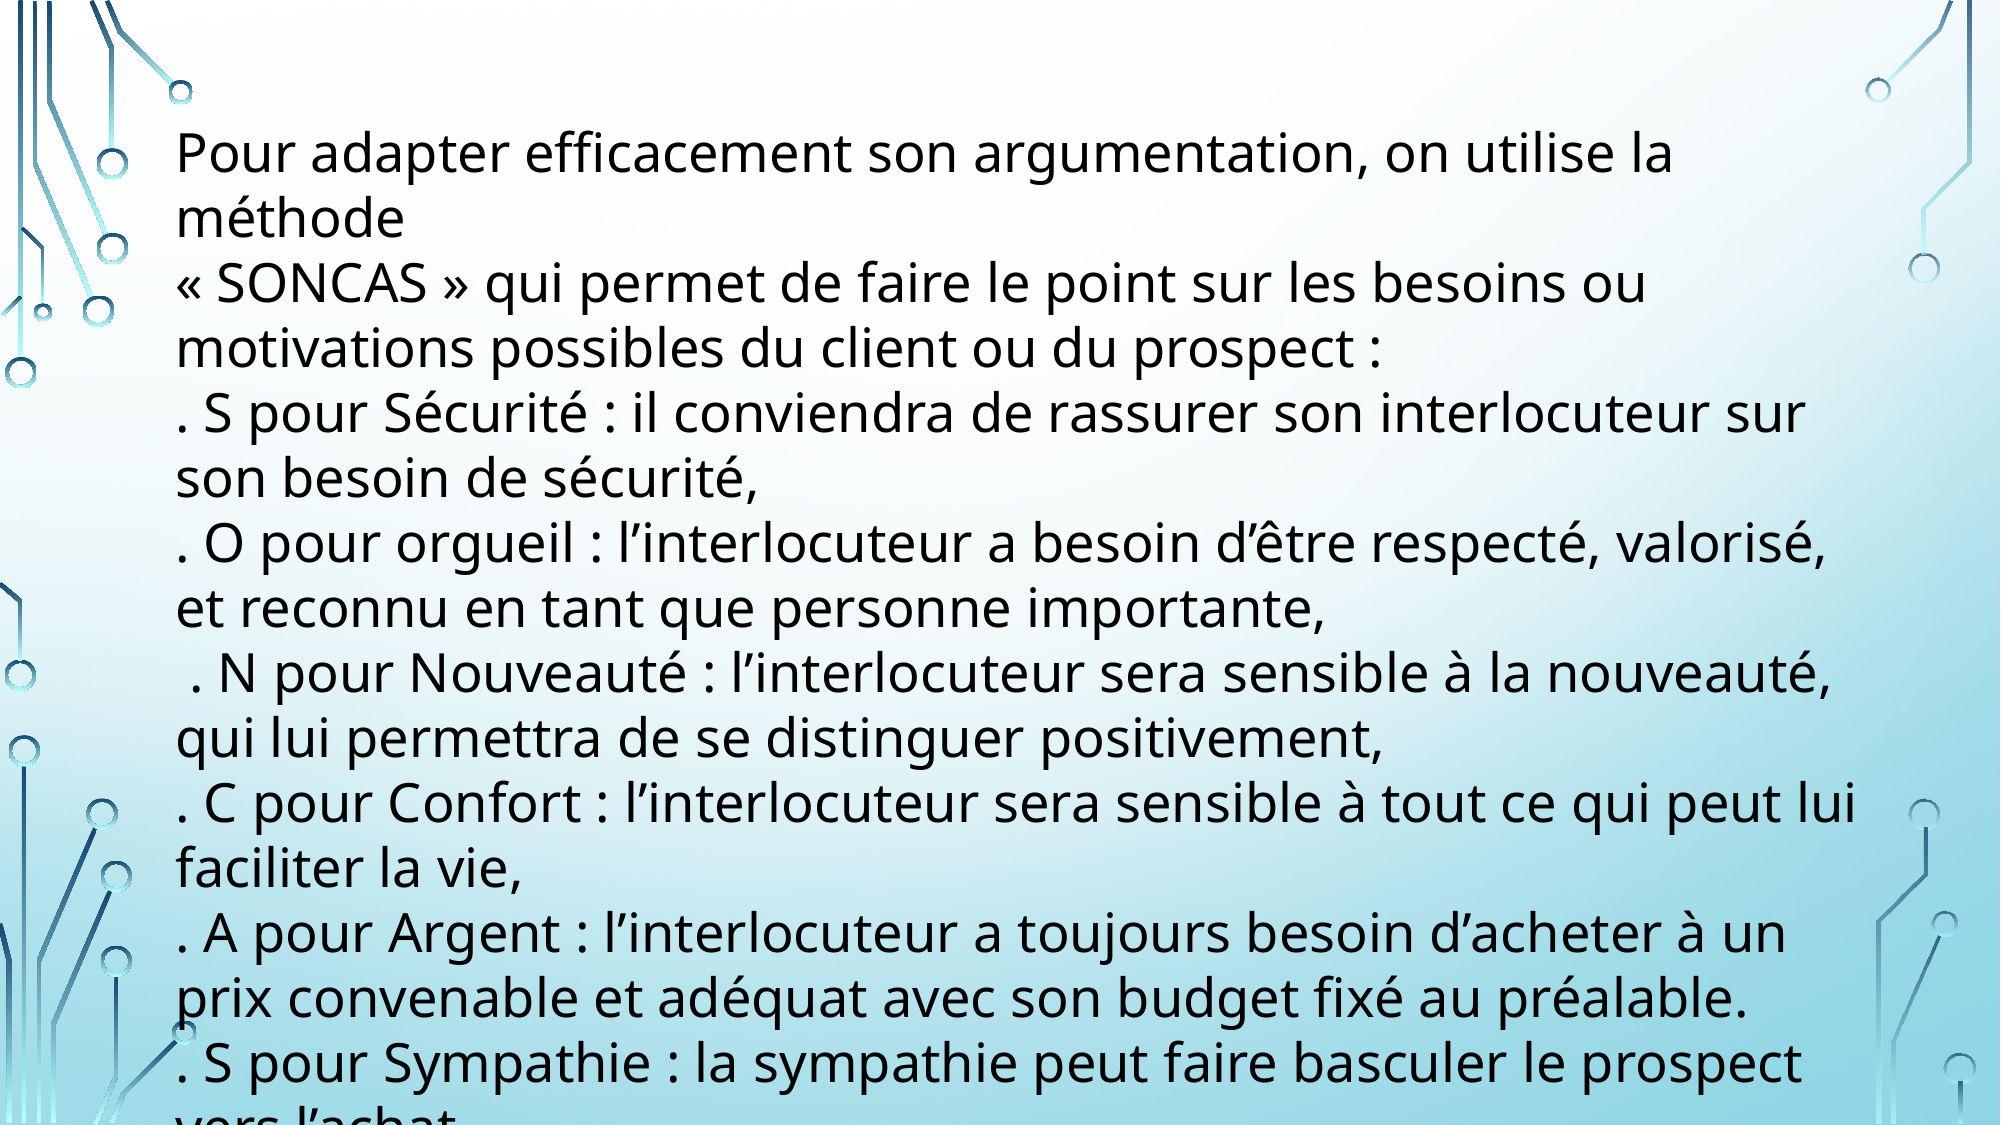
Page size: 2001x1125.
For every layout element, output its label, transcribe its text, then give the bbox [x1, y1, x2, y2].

text_box Pour adapter efficacement son argumentation, on utilise la méthode « SONCAS » qui permet de faire le point sur les besoins ou motivations possibles du client ou du prospect : . S pour Sécurité : il conviendra de rassurer son interlocuteur sur son besoin de sécurité, . O pour orgueil : l’interlocuteur a besoin d’être respecté, valorisé, et reconnu en tant que personne importante, . N pour Nouveauté : l’interlocuteur sera sensible à la nouveauté, qui lui permettra de se distinguer positivement, . C pour Confort : l’interlocuteur sera sensible à tout ce qui peut lui faciliter la vie, . A pour Argent : l’interlocuteur a toujours besoin d’acheter à un prix convenable et adéquat avec son budget fixé au préalable. . S pour Sympathie : la sympathie peut faire basculer le prospect vers l’achat. [160, 111, 1903, 1125]
